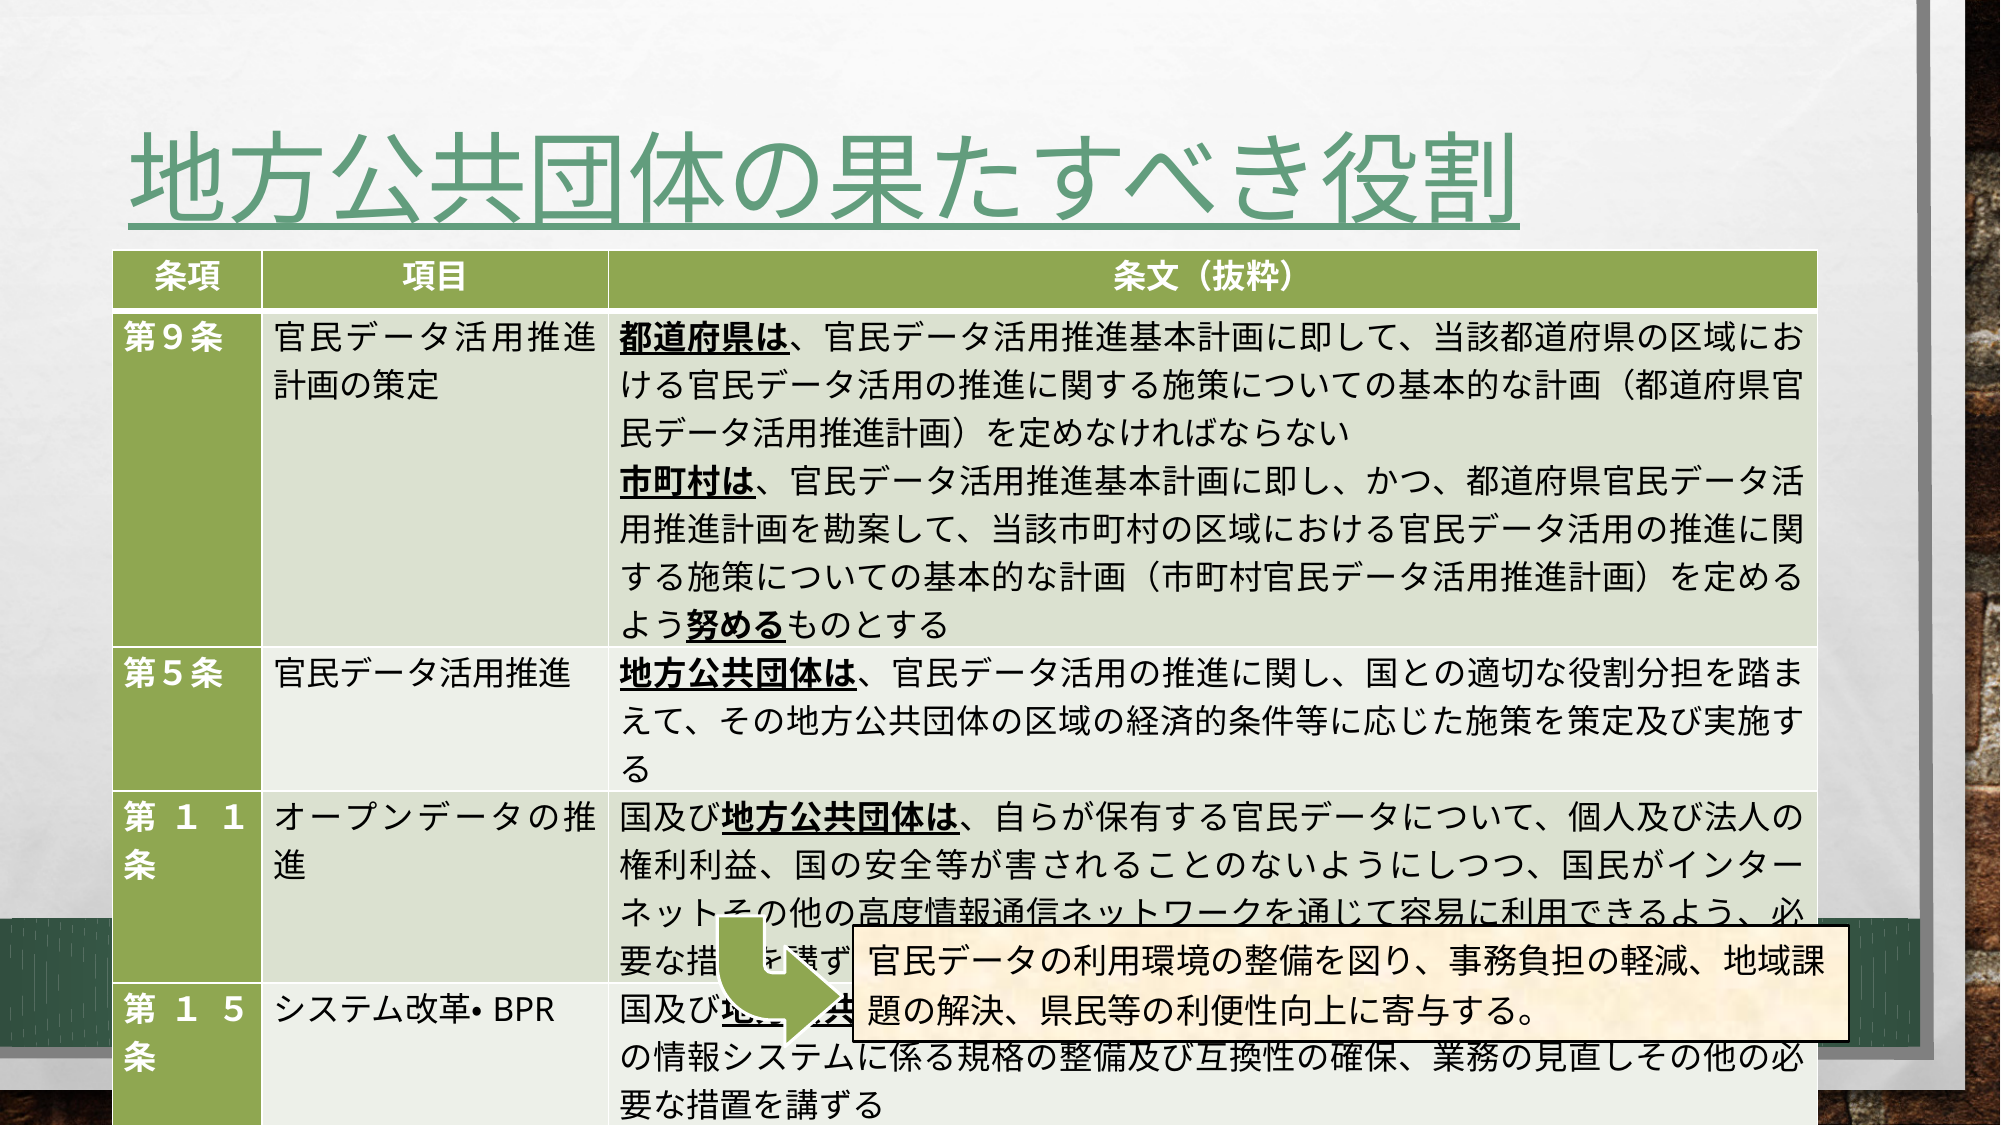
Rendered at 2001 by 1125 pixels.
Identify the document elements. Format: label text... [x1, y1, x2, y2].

table_cell 官民データ活用推進計画の策定 [263, 314, 608, 646]
table_cell 都道府県は、官民データ活用推進基本計画に即して、当該都道府県の区域における官民データ活用の推進に関する施策についての基本的な計画（都道府県官民データ活用推進計画）を定めなければならない 市町村は、官民データ活用推進基本計画に即し、かつ、都道府県官民データ活用推進計画を勘案して、当該市町村の区域における官民データ活用の推進に関する施策についての基本的な計画（市町村官民データ活用推進計画）を定めるよう努めるものとする [609, 314, 1817, 646]
table_header 条文（抜粋） [609, 251, 1817, 308]
table_cell システム改革・BPR [263, 984, 608, 1125]
title 地方公共団体の果たすべき役割 [112, 88, 1818, 249]
table_cell 第５条 [113, 648, 261, 790]
table_header 項目 [263, 251, 608, 308]
picture [0, 1090, 112, 1125]
table_cell 官民データ活用推進 [263, 648, 608, 790]
table_cell オープンデータの推進 [263, 792, 608, 982]
table_cell 第１５条 [113, 1025, 261, 1125]
table_cell 国及び地方公共団体は、官民データ活用に資するため、相互に連携して、自らの情報システムに係る規格の整備及び互換性の確保、業務の見直しその他の必要な措置を講ずる [609, 984, 1817, 1125]
table_cell 第１１条 [113, 792, 261, 942]
table_header 条項 [113, 251, 261, 308]
text_box [715, 914, 845, 1048]
slide_number 5 [112, 942, 262, 1025]
table_cell 国及び地方公共団体は、自らが保有する官民データについて、個人及び法人の権利利益、国の安全等が害されることのないようにしつつ、国民がインターネットその他の高度情報通信ネットワークを通じて容易に利用できるよう、必要な措置を講ずる [609, 792, 1817, 982]
table_cell 第９条 [113, 314, 261, 646]
picture [1818, 0, 2000, 1125]
table_cell 地方公共団体は、官民データ活用の推進に関し、国との適切な役割分担を踏まえて、その地方公共団体の区域の経済的条件等に応じた施策を策定及び実施する [609, 648, 1817, 790]
text_box 官民データの利用環境の整備を図り、事務負担の軽減、地域課題の解決、県民等の利便性向上に寄与する。 [852, 925, 1850, 1042]
